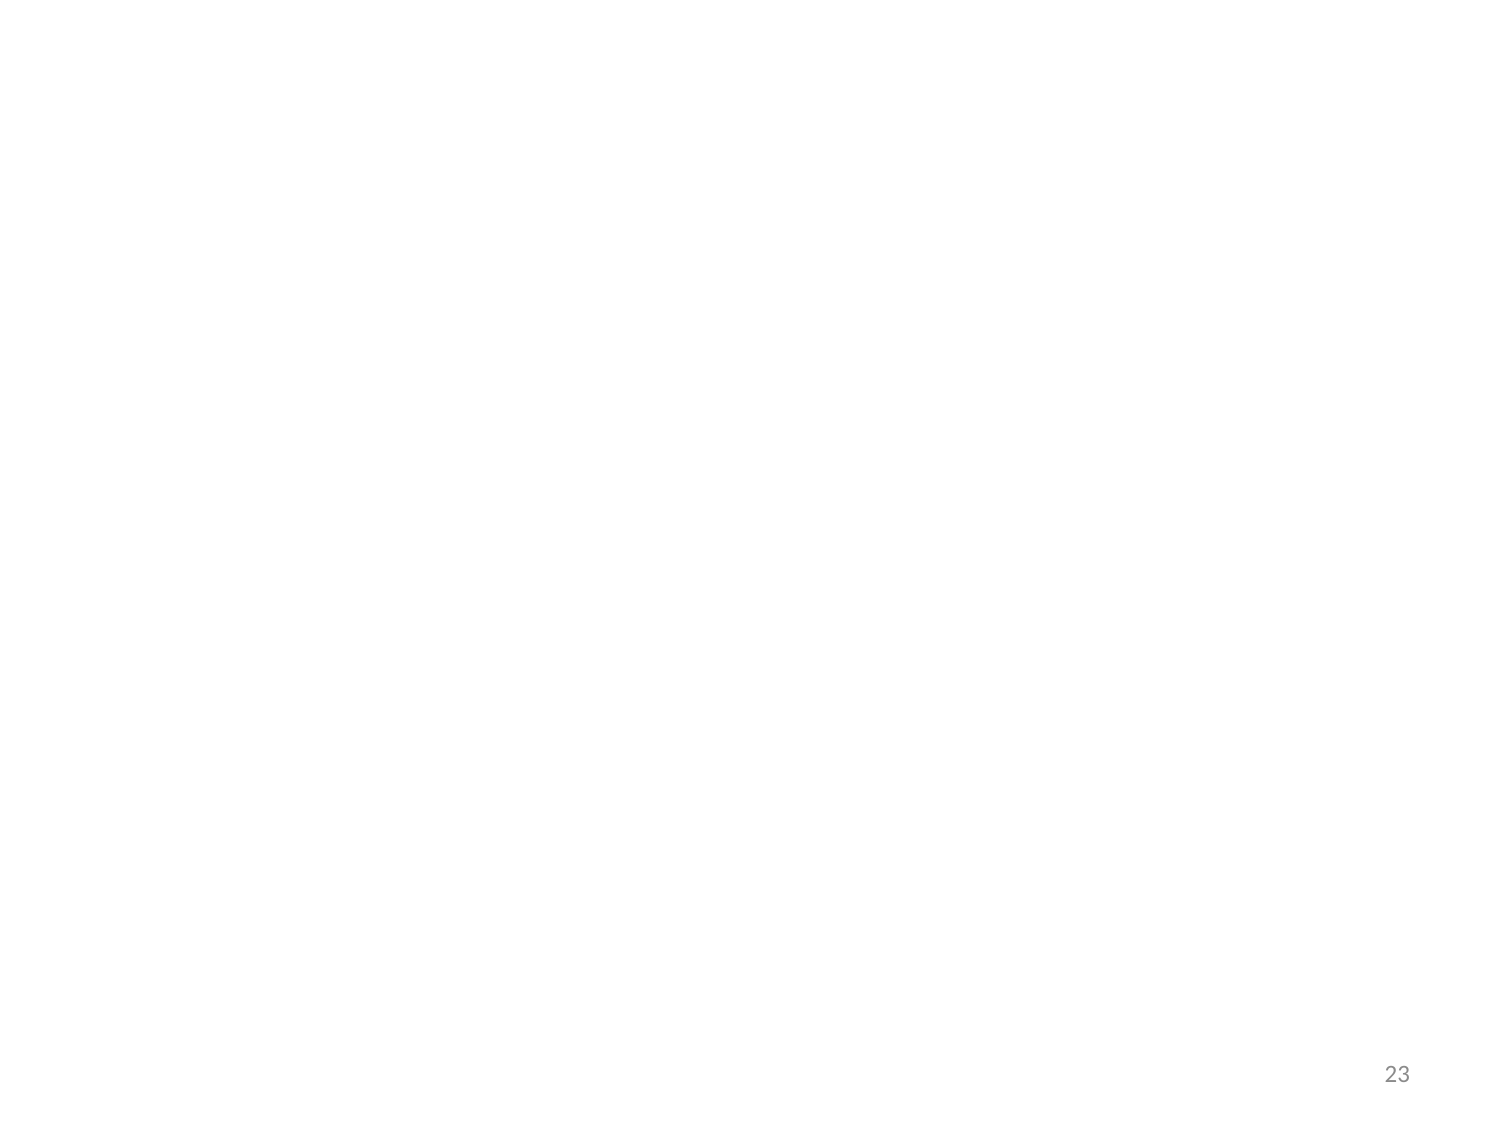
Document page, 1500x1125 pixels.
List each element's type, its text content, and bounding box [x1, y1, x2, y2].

slide_number 23 [1074, 1042, 1425, 1103]
